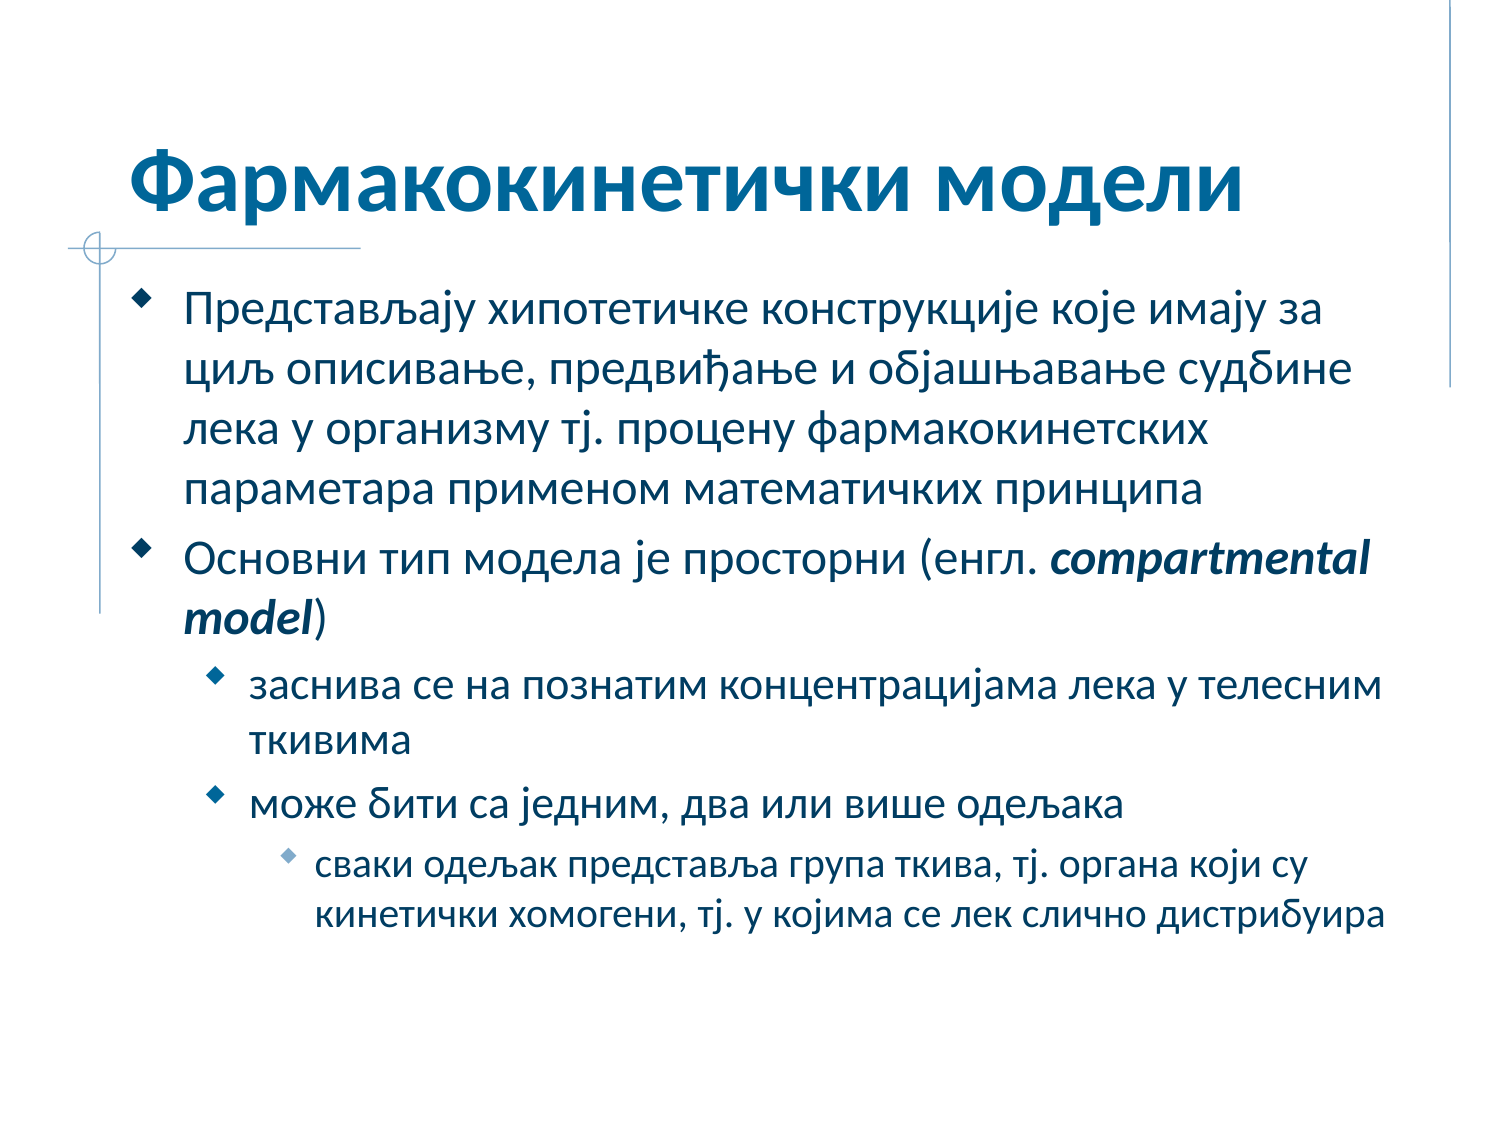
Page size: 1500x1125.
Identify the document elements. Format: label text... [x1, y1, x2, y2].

title Фармакокинетички модели [113, 49, 1436, 238]
list Представљају хипотетичке конструкције које имају за циљ описивање, предвиђање и објашњавање судбине лека у организму тј. процену фармакокинетских параметара применом математичких принципа Основни тип модела је просторни (енгл. compartmental model) заснива се на познатим концентрацијама лека у телесним ткивима може бити са једним, два или више одељака сваки одељак представља група ткива, тј. органа који су кинетички хомогени, тј. у којима се лек слично дистрибуира [111, 266, 1436, 1024]
